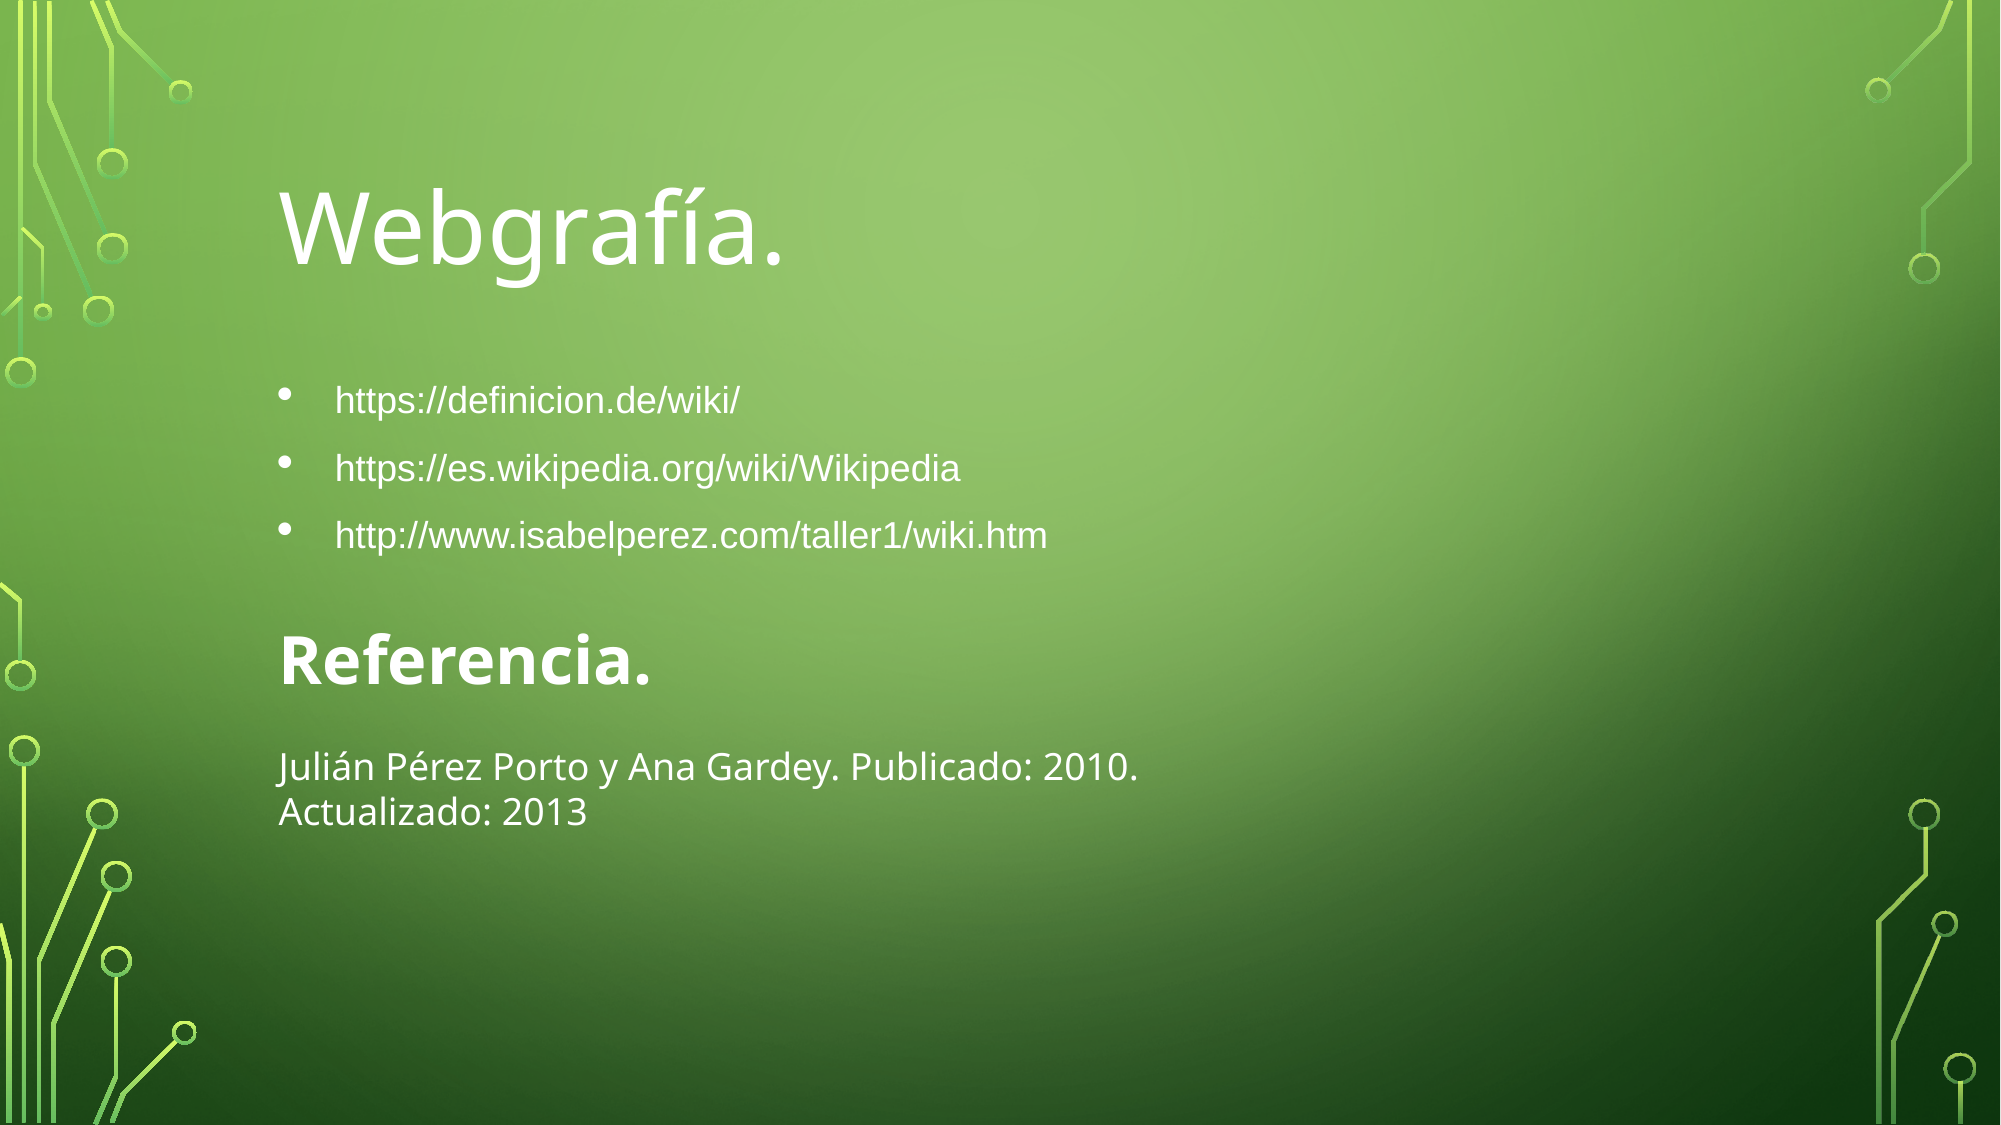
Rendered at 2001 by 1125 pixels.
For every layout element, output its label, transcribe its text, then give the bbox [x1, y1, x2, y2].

text_box Webgrafía. [263, 157, 1666, 293]
text_box https://definicion.de/wiki/ https://es.wikipedia.org/wiki/Wikipedia http://www.isabelperez.com/taller1/wiki.htm Referencia. Julián Pérez Porto y Ana Gardey. Publicado: 2010. Actualizado: 2013 [263, 346, 1264, 1122]
